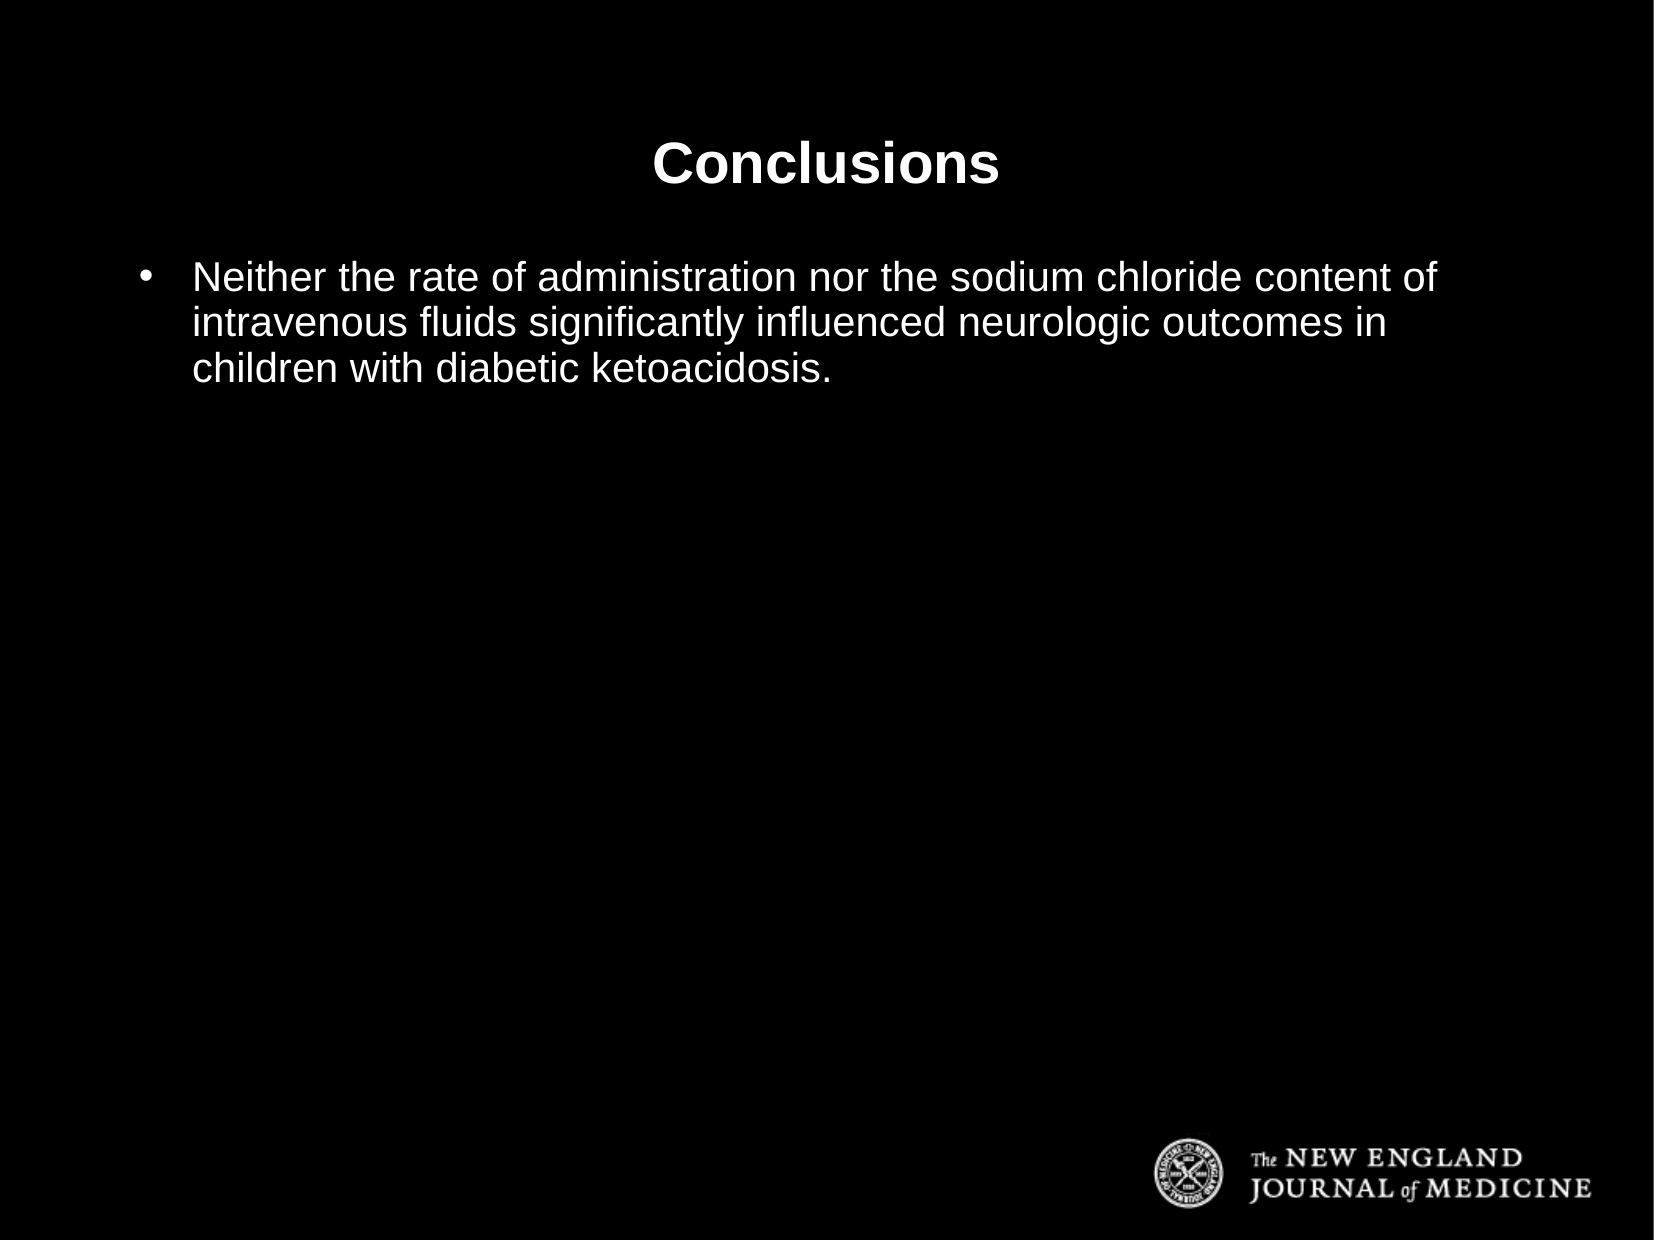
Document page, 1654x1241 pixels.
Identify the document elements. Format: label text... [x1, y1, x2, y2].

picture [1141, 1133, 1606, 1213]
text_box Conclusions [121, 129, 1533, 198]
list Neither the rate of administration nor the sodium chloride content of intravenous fluids significantly influenced neurologic outcomes in children with diabetic ketoacidosis. [121, 253, 1534, 1115]
